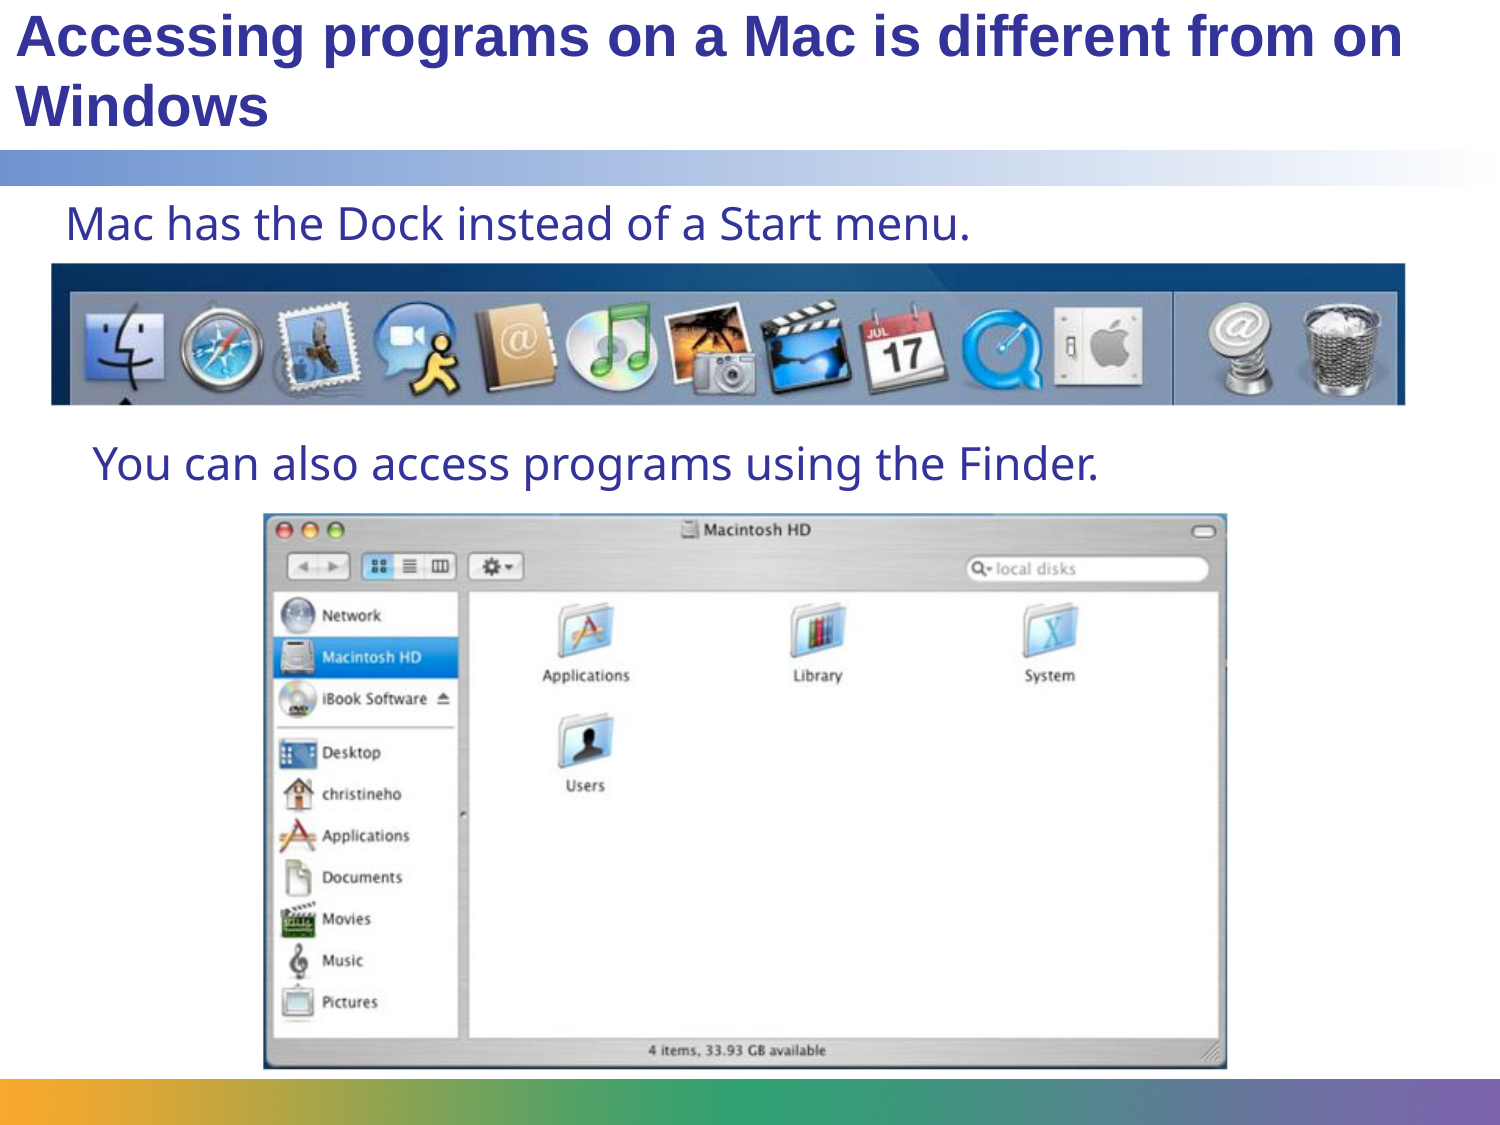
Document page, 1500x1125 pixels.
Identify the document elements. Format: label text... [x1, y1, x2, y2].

text_box Mac has the Dock instead of a Start menu. [49, 187, 1325, 261]
picture [262, 512, 1229, 1071]
text_box You can also access programs using the Finder. [77, 433, 1115, 498]
picture [49, 262, 1407, 407]
picture [0, 1079, 1500, 1125]
title Accessing programs on a Mac is different from on Windows [0, 0, 1500, 138]
